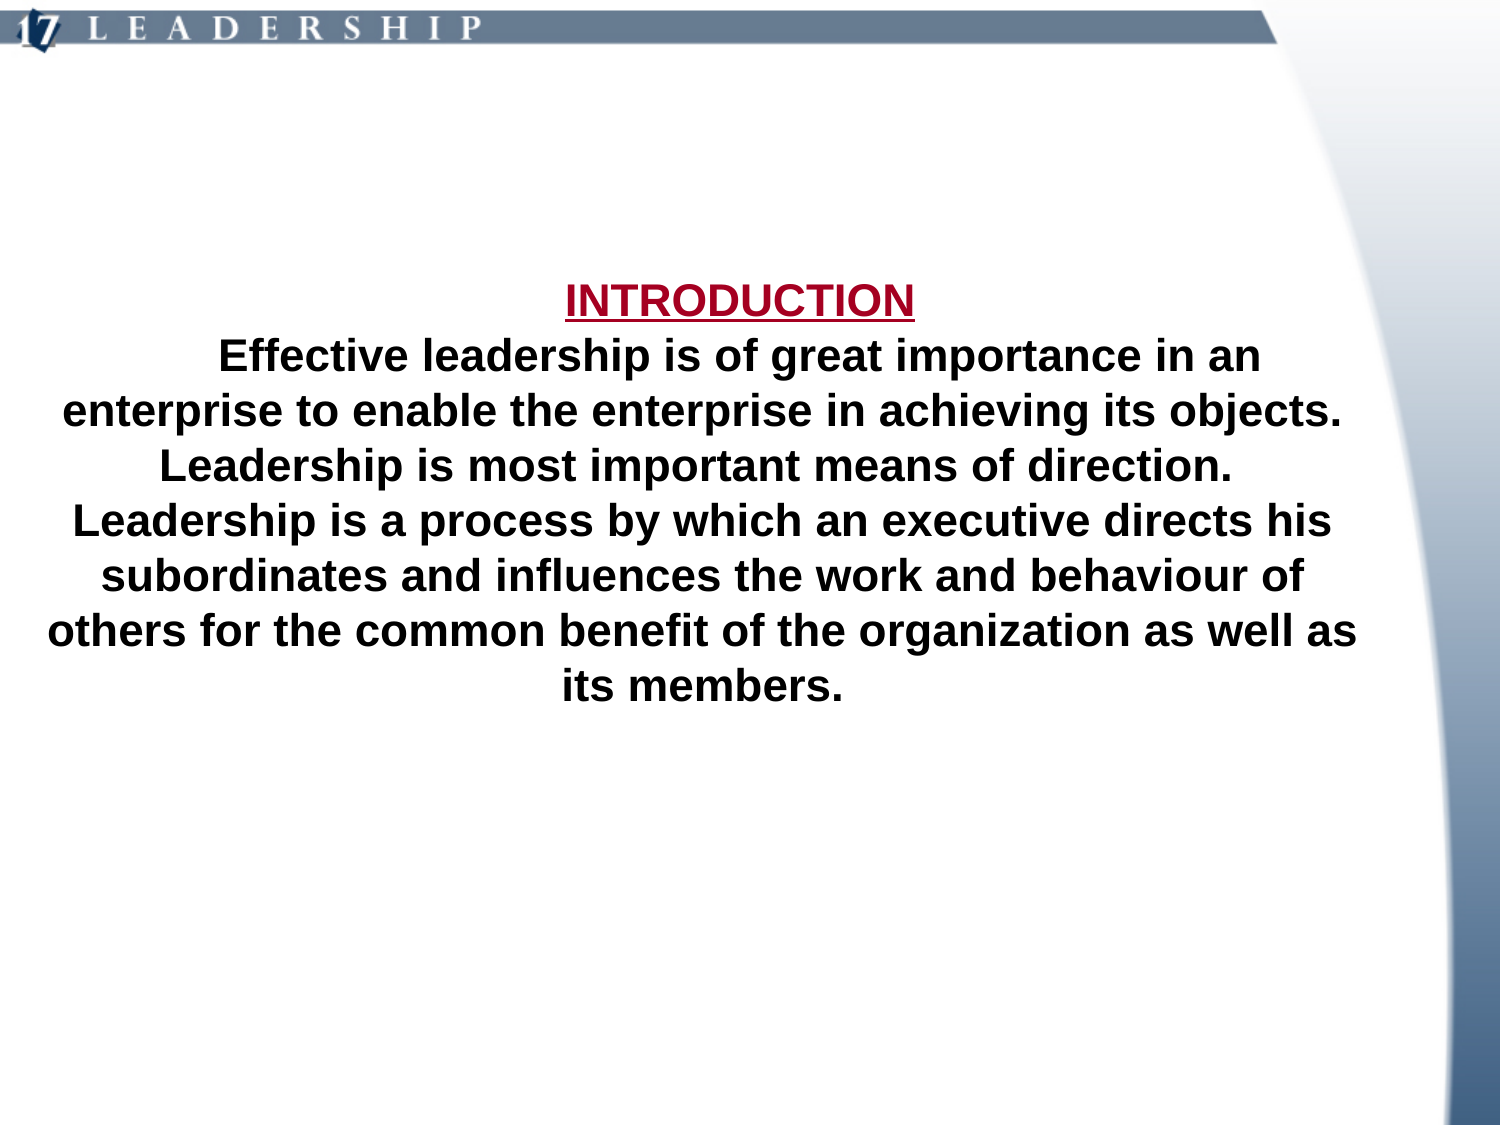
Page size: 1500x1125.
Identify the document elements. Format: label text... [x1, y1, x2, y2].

picture [0, 0, 1500, 1125]
text_box INTRODUCTION Effective leadership is of great importance in an enterprise to enable the enterprise in achieving its objects. Leadership is most important means of direction. Leadership is a process by which an executive directs his subordinates and influences the work and behaviour of others for the common benefit of the organization as well as its members. [17, 263, 1388, 718]
